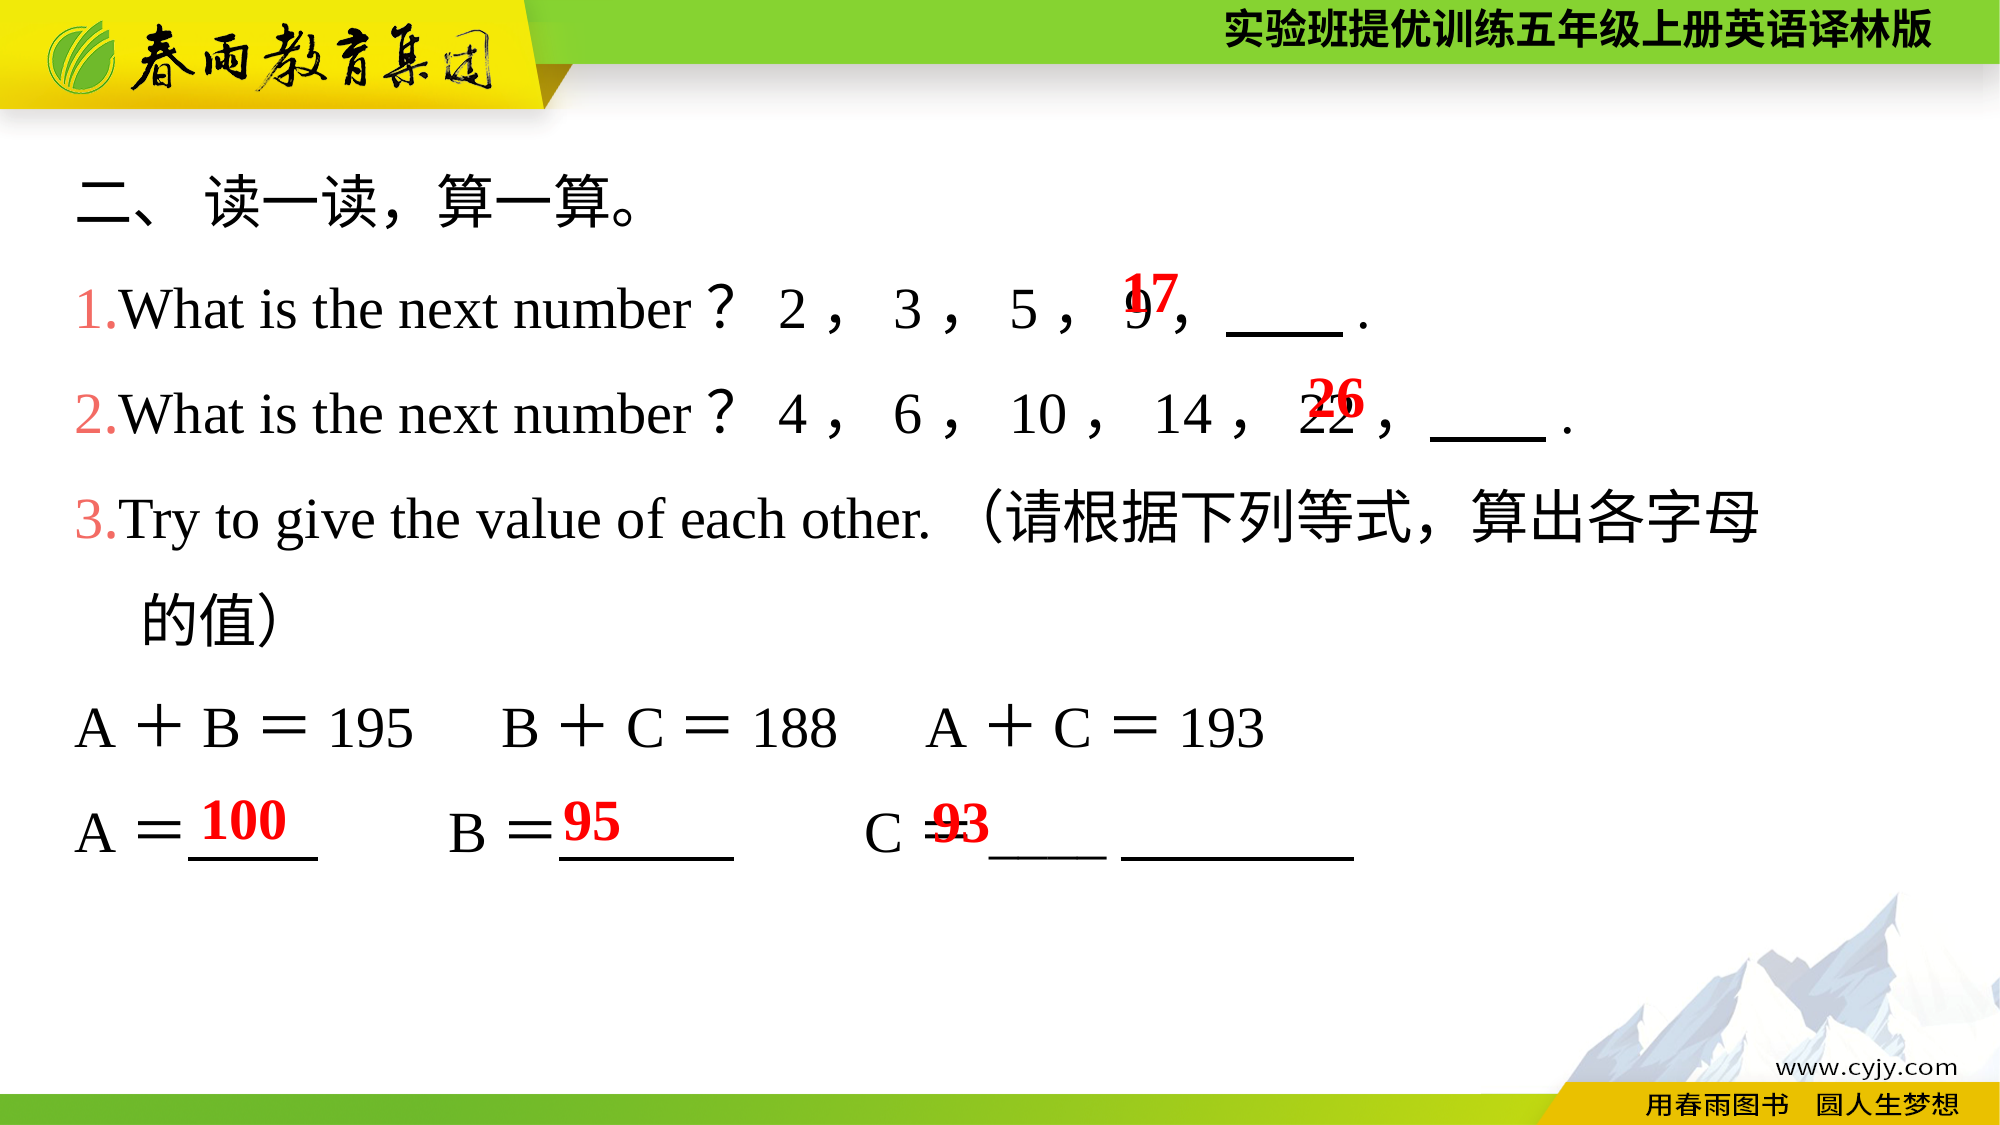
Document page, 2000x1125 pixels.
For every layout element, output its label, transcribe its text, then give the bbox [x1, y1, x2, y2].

text_box 100 [185, 773, 303, 859]
list 二、 读一读，算一算。 1.What is the next number？2，3，5，9， . 2.What is the next number？4，6，10，14，22， . 3.Try to give the value of each other.（请根据下列等式，算出各字母 的值） A＋B＝195 B＋C＝188 A＋C＝193 A＝ B＝ C＝____ [59, 122, 1944, 880]
text_box 95 [548, 775, 637, 860]
text_box 17 [1106, 246, 1195, 332]
text_box 26 [1292, 351, 1382, 437]
picture [0, 0, 2000, 1125]
text_box 93 [918, 776, 1007, 862]
